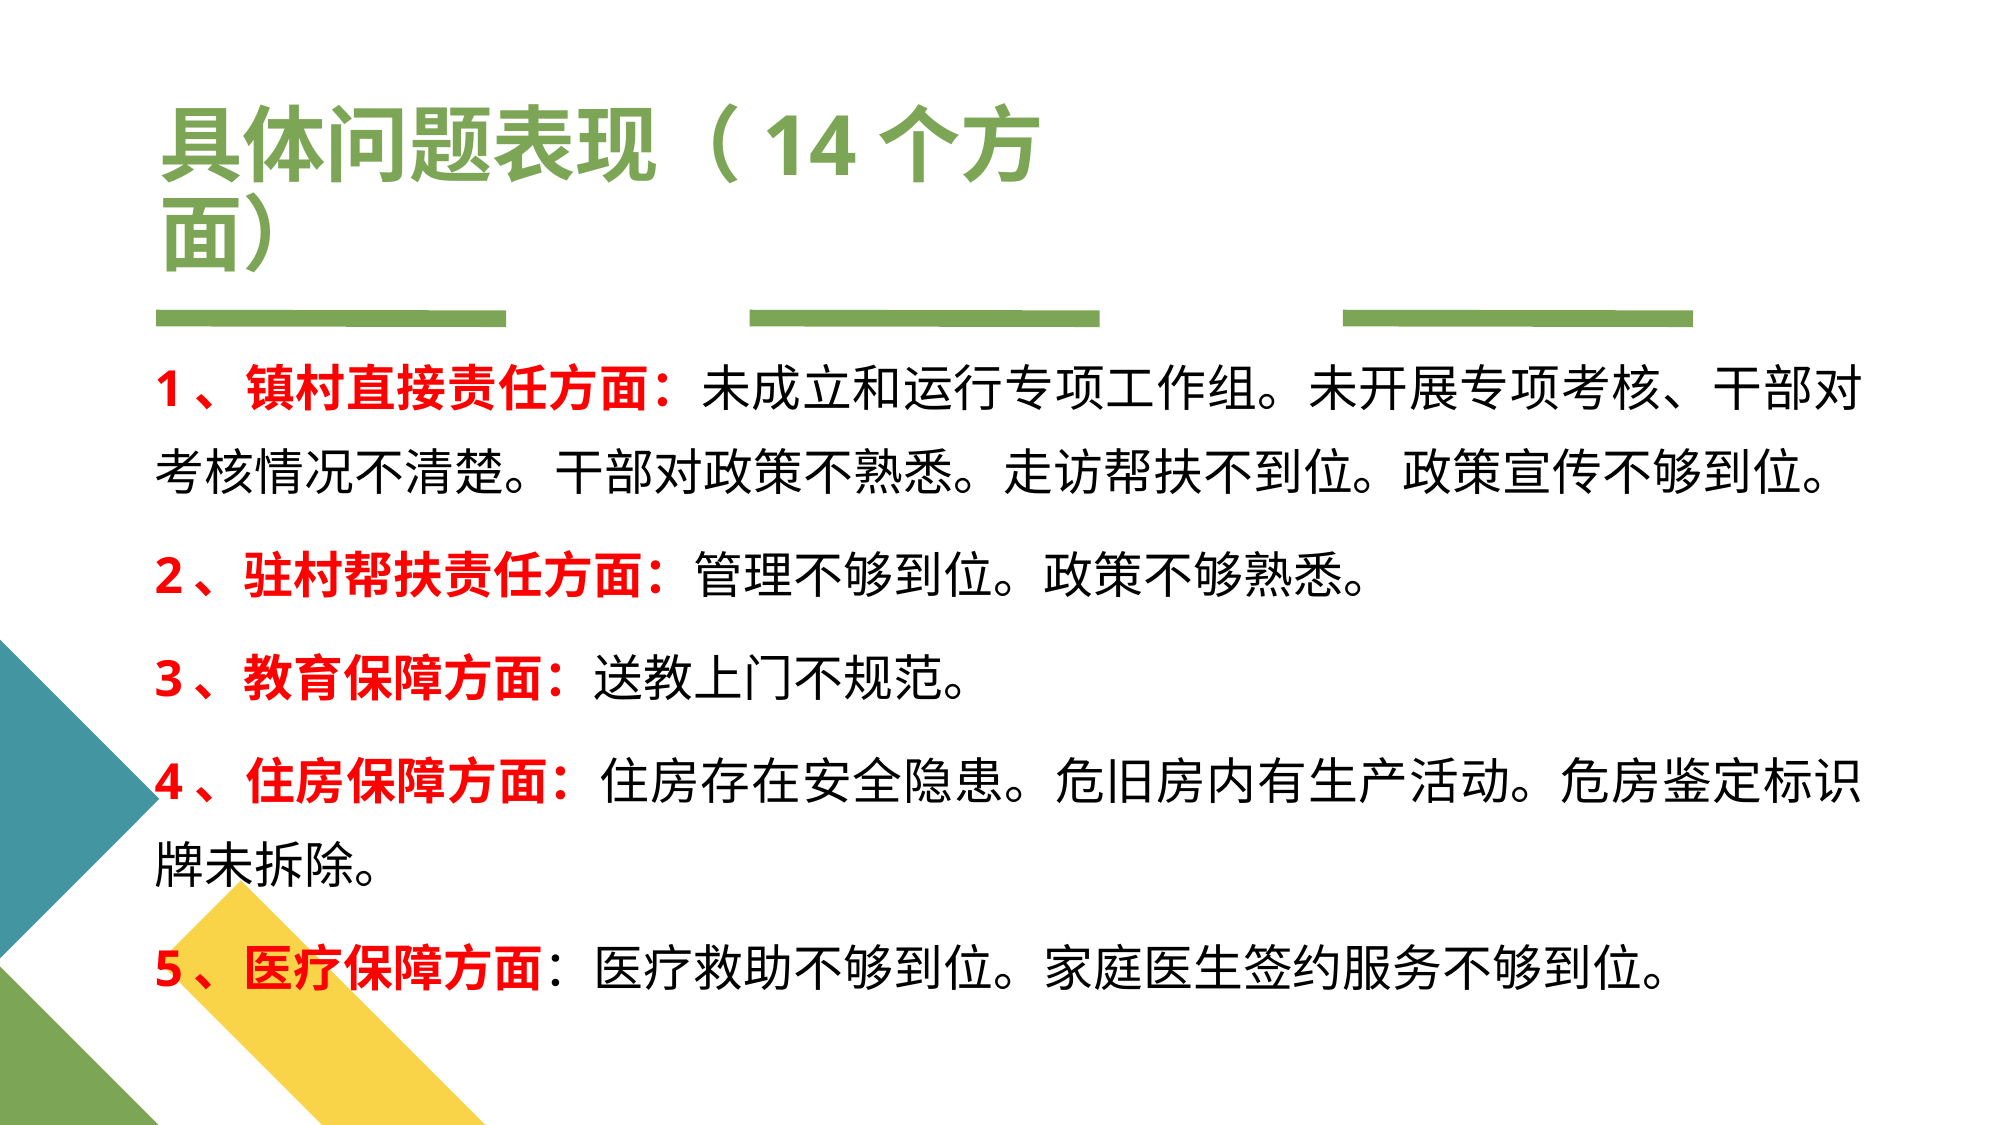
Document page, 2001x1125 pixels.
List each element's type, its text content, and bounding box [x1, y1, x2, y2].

list 具体问题表现（14个方面） [159, 103, 1167, 241]
list 1、镇村直接责任方面：未成立和运行专项工作组。未开展专项考核、干部对考核情况不清楚。干部对政策不熟悉。走访帮扶不到位。政策宣传不够到位。 2、驻村帮扶责任方面：管理不够到位。政策不够熟悉。 3、教育保障方面：送教上门不规范。 4、住房保障方面：住房存在安全隐患。危旧房内有生产活动。危房鉴定标识牌未拆除。 5、医疗保障方面：医疗救助不够到位。家庭医生签约服务不够到位。 [154, 332, 1865, 1008]
